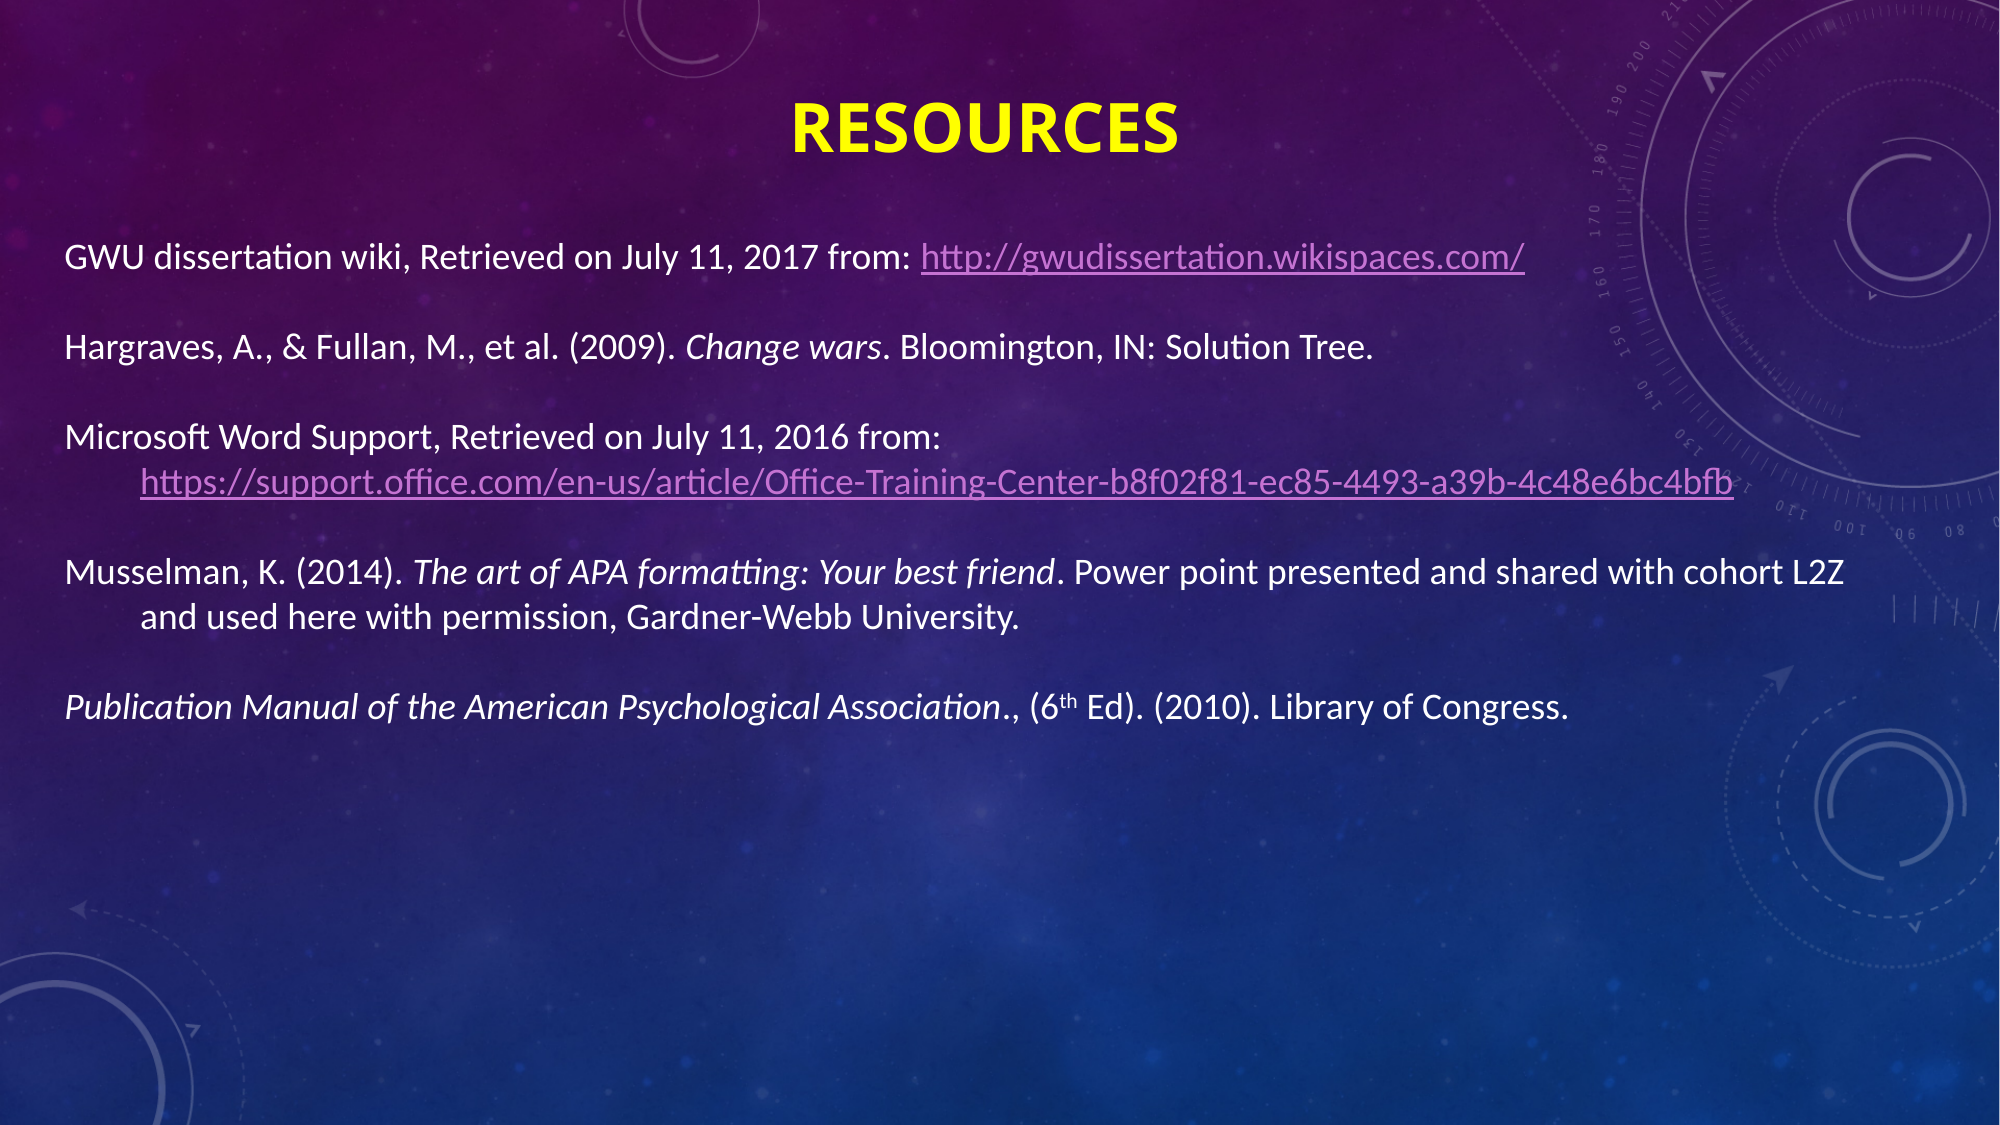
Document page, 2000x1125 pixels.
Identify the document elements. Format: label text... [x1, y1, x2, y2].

text_box GWU dissertation wiki, Retrieved on July 11, 2017 from: http://gwudissertation.wikispaces.com/ Hargraves, A., & Fullan, M., et al. (2009). Change wars. Bloomington, IN: Solution Tree. Microsoft Word Support, Retrieved on July 11, 2016 from: https://support.office.com/en-us/article/Office-Training-Center-b8f02f81-ec85-4493-a39b-4c48e6bc4bfb Musselman, K. (2014). The art of APA formatting: Your best friend. Power point presented and shared with cohort L2Z and used here with permission, Gardner-Webb University. Publication Manual of the American Psychological Association., (6th Ed). (2010). Library of Congress. [49, 224, 1863, 735]
picture [0, 0, 2000, 1125]
title Resources [774, 50, 1200, 202]
